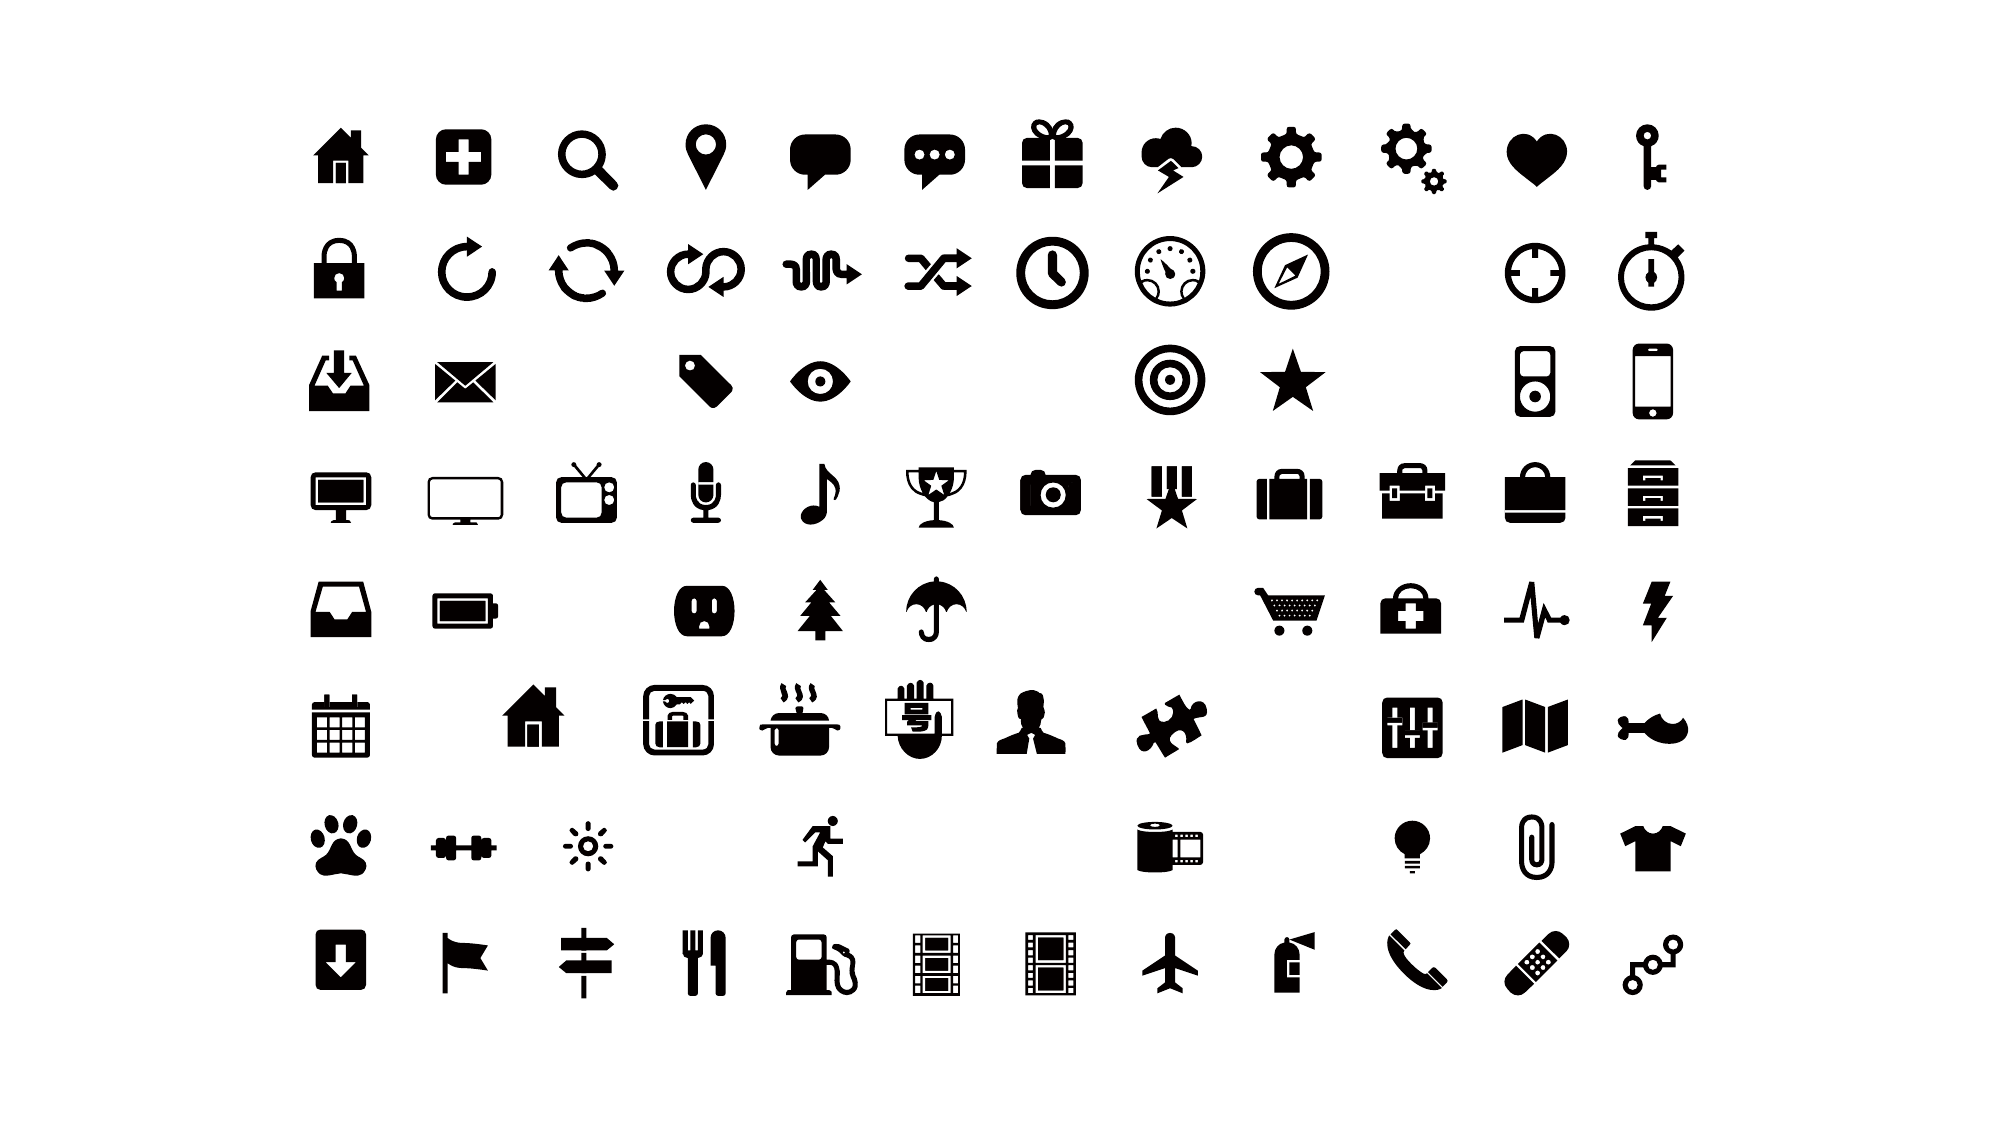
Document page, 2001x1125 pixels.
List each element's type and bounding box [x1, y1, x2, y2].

text_box [603, 843, 614, 849]
text_box [1146, 466, 1198, 529]
text_box [435, 362, 496, 403]
text_box [1519, 814, 1555, 881]
text_box [310, 829, 325, 848]
text_box [667, 711, 689, 720]
text_box [1252, 233, 1330, 310]
text_box [906, 467, 967, 528]
text_box [1274, 932, 1315, 993]
text_box [1525, 699, 1546, 753]
text_box [1506, 133, 1568, 187]
text_box [1504, 462, 1566, 523]
text_box [577, 836, 599, 857]
text_box [1642, 581, 1674, 643]
text_box [527, 724, 539, 747]
text_box [679, 354, 733, 408]
text_box [598, 827, 607, 837]
text_box [1618, 231, 1685, 311]
text_box [1514, 346, 1556, 417]
text_box [442, 932, 488, 994]
text_box [581, 975, 587, 999]
text_box [682, 930, 703, 996]
text_box [1136, 694, 1208, 758]
text_box [1627, 488, 1679, 506]
text_box [427, 476, 504, 525]
text_box [1054, 165, 1083, 189]
text_box [692, 721, 701, 748]
text_box [1394, 820, 1431, 859]
text_box [690, 462, 722, 523]
text_box [585, 861, 591, 872]
text_box [1541, 930, 1570, 959]
text_box [666, 244, 745, 297]
text_box [1379, 463, 1446, 491]
text_box [1504, 242, 1566, 304]
text_box [759, 724, 841, 756]
text_box [770, 706, 830, 721]
text_box [311, 694, 370, 710]
text_box [655, 721, 663, 748]
text_box [311, 712, 370, 758]
text_box [585, 821, 591, 832]
text_box [1504, 942, 1558, 996]
text_box [326, 350, 352, 389]
text_box [1142, 932, 1198, 994]
text_box [315, 929, 367, 990]
text_box [790, 361, 851, 402]
text_box [556, 462, 617, 523]
text_box [906, 576, 967, 643]
text_box [685, 124, 727, 190]
text_box [912, 933, 960, 996]
text_box [710, 930, 726, 996]
text_box [1636, 124, 1667, 190]
text_box [309, 355, 370, 412]
text_box [1260, 348, 1326, 411]
text_box [430, 835, 497, 861]
text_box [1309, 478, 1323, 520]
text_box [1181, 466, 1192, 497]
text_box [324, 815, 339, 834]
text_box [662, 693, 695, 709]
text_box [794, 683, 803, 703]
text_box [1381, 123, 1432, 174]
text_box [1254, 587, 1325, 621]
text_box [782, 250, 862, 291]
text_box [1256, 478, 1267, 520]
text_box [558, 952, 612, 974]
text_box [1632, 343, 1674, 420]
text_box [904, 248, 972, 297]
text_box [569, 827, 579, 837]
text_box [1504, 581, 1570, 639]
text_box [1137, 821, 1173, 830]
text_box [562, 843, 574, 849]
text_box [674, 585, 735, 637]
text_box [1137, 829, 1204, 873]
text_box [1302, 625, 1313, 636]
text_box [1269, 468, 1308, 520]
text_box [315, 838, 367, 876]
text_box [1157, 160, 1184, 194]
text_box [904, 134, 966, 190]
text_box [797, 815, 843, 877]
text_box [1392, 488, 1398, 499]
text_box [1382, 493, 1443, 519]
text_box [1261, 126, 1322, 188]
text_box [1421, 168, 1447, 195]
text_box [786, 934, 858, 996]
text_box [1289, 962, 1300, 975]
text_box [548, 255, 607, 303]
text_box [1025, 932, 1076, 996]
text_box [598, 856, 607, 865]
text_box [313, 237, 365, 299]
text_box [557, 130, 619, 191]
text_box [1627, 508, 1679, 527]
text_box [1620, 826, 1686, 872]
text_box [1022, 165, 1050, 189]
text_box [790, 134, 851, 190]
text_box [1382, 697, 1443, 759]
text_box [667, 721, 689, 748]
text_box [1151, 466, 1162, 497]
text_box [885, 679, 954, 759]
text_box [808, 683, 817, 703]
text_box [335, 162, 346, 184]
text_box [1141, 127, 1203, 168]
text_box [1630, 460, 1676, 466]
text_box [780, 683, 789, 703]
text_box [310, 581, 372, 638]
text_box [643, 721, 714, 756]
text_box [1404, 860, 1420, 864]
text_box [310, 472, 372, 523]
text_box [1020, 469, 1081, 516]
text_box [800, 463, 840, 525]
text_box [566, 239, 625, 286]
text_box [343, 815, 358, 834]
text_box [1380, 583, 1442, 634]
text_box [432, 593, 499, 629]
text_box [435, 129, 492, 185]
text_box [569, 856, 579, 865]
text_box [1617, 713, 1689, 744]
text_box [1016, 236, 1089, 310]
text_box [1387, 929, 1448, 991]
text_box [313, 127, 369, 184]
text_box [356, 829, 372, 848]
text_box [1627, 468, 1679, 486]
text_box [1404, 865, 1420, 869]
text_box [643, 684, 714, 720]
text_box [1547, 699, 1568, 753]
text_box [1022, 119, 1083, 161]
text_box [1427, 488, 1433, 499]
text_box [1134, 236, 1206, 307]
text_box [1622, 934, 1684, 996]
text_box [1134, 344, 1206, 416]
text_box [502, 684, 565, 747]
text_box [797, 579, 843, 641]
text_box [1502, 699, 1523, 753]
text_box [996, 690, 1066, 754]
text_box [1274, 625, 1285, 636]
text_box [437, 236, 497, 301]
text_box [561, 927, 615, 951]
